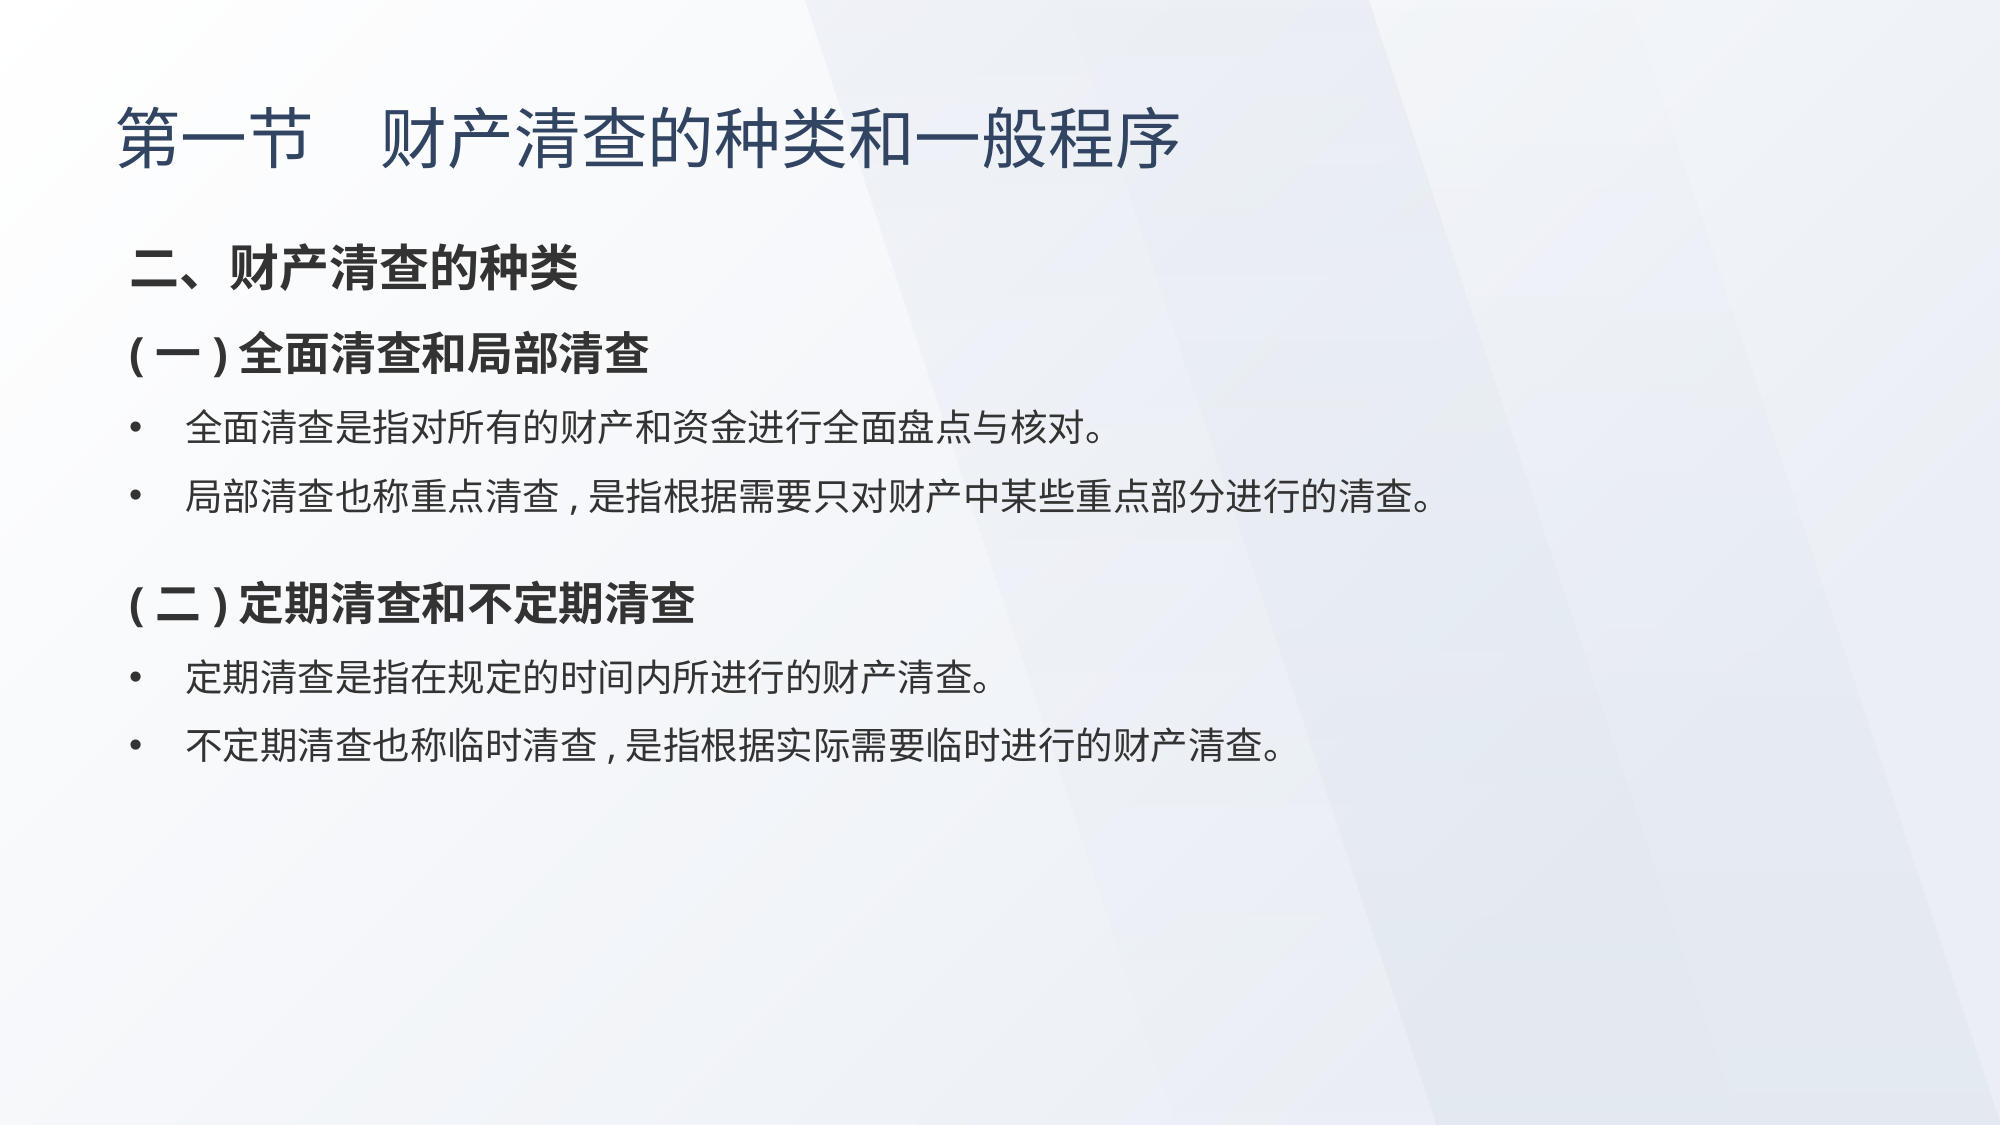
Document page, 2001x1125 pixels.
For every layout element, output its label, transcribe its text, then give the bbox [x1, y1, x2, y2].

title 第一节 财产清查的种类和一般程序 [114, 59, 1886, 178]
text_box 二、财产清查的种类 (一)全面清查和局部清查 全面清查是指对所有的财产和资金进行全面盘点与核对。 局部清查也称重点清查,是指根据需要只对财产中某些重点部分进行的清查。 (二)定期清查和不定期清查 定期清查是指在规定的时间内所进行的财产清查。 不定期清查也称临时清查,是指根据实际需要临时进行的财产清查。 [114, 213, 1886, 1013]
